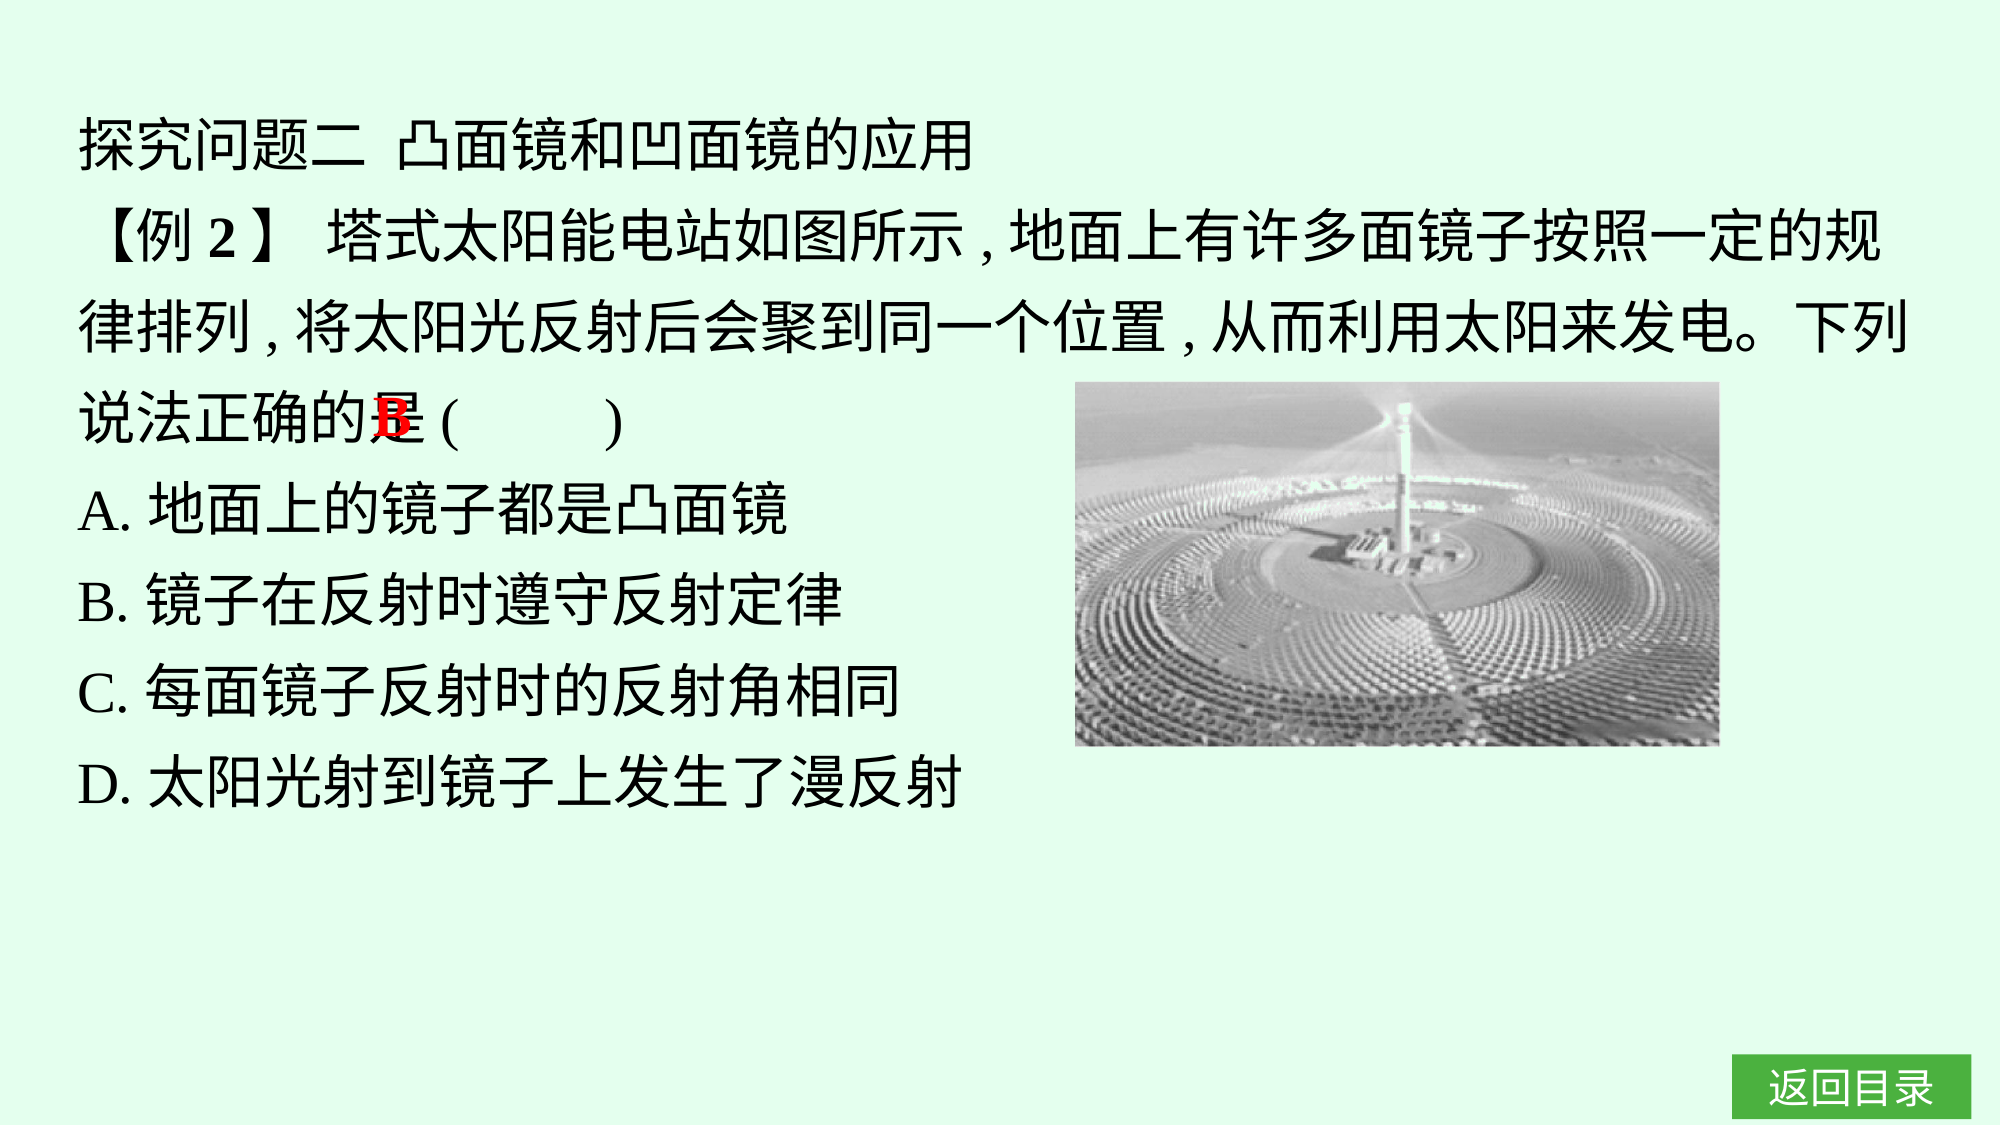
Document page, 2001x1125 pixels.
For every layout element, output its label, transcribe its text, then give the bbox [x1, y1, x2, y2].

text_box B [358, 356, 427, 456]
picture [1073, 377, 1723, 751]
text_box 探究问题二 凸面镜和凹面镜的应用 【例2】 塔式太阳能电站如图所示,地面上有许多面镜子按照一定的规律排列,将太阳光反射后会聚到同一个位置,从而利用太阳来发电。下列说法正确的是( ) A.地面上的镜子都是凸面镜 B.镜子在反射时遵守反射定律 C.每面镜子反射时的反射角相同 D.太阳光射到镜子上发生了漫反射 [62, 80, 1938, 823]
